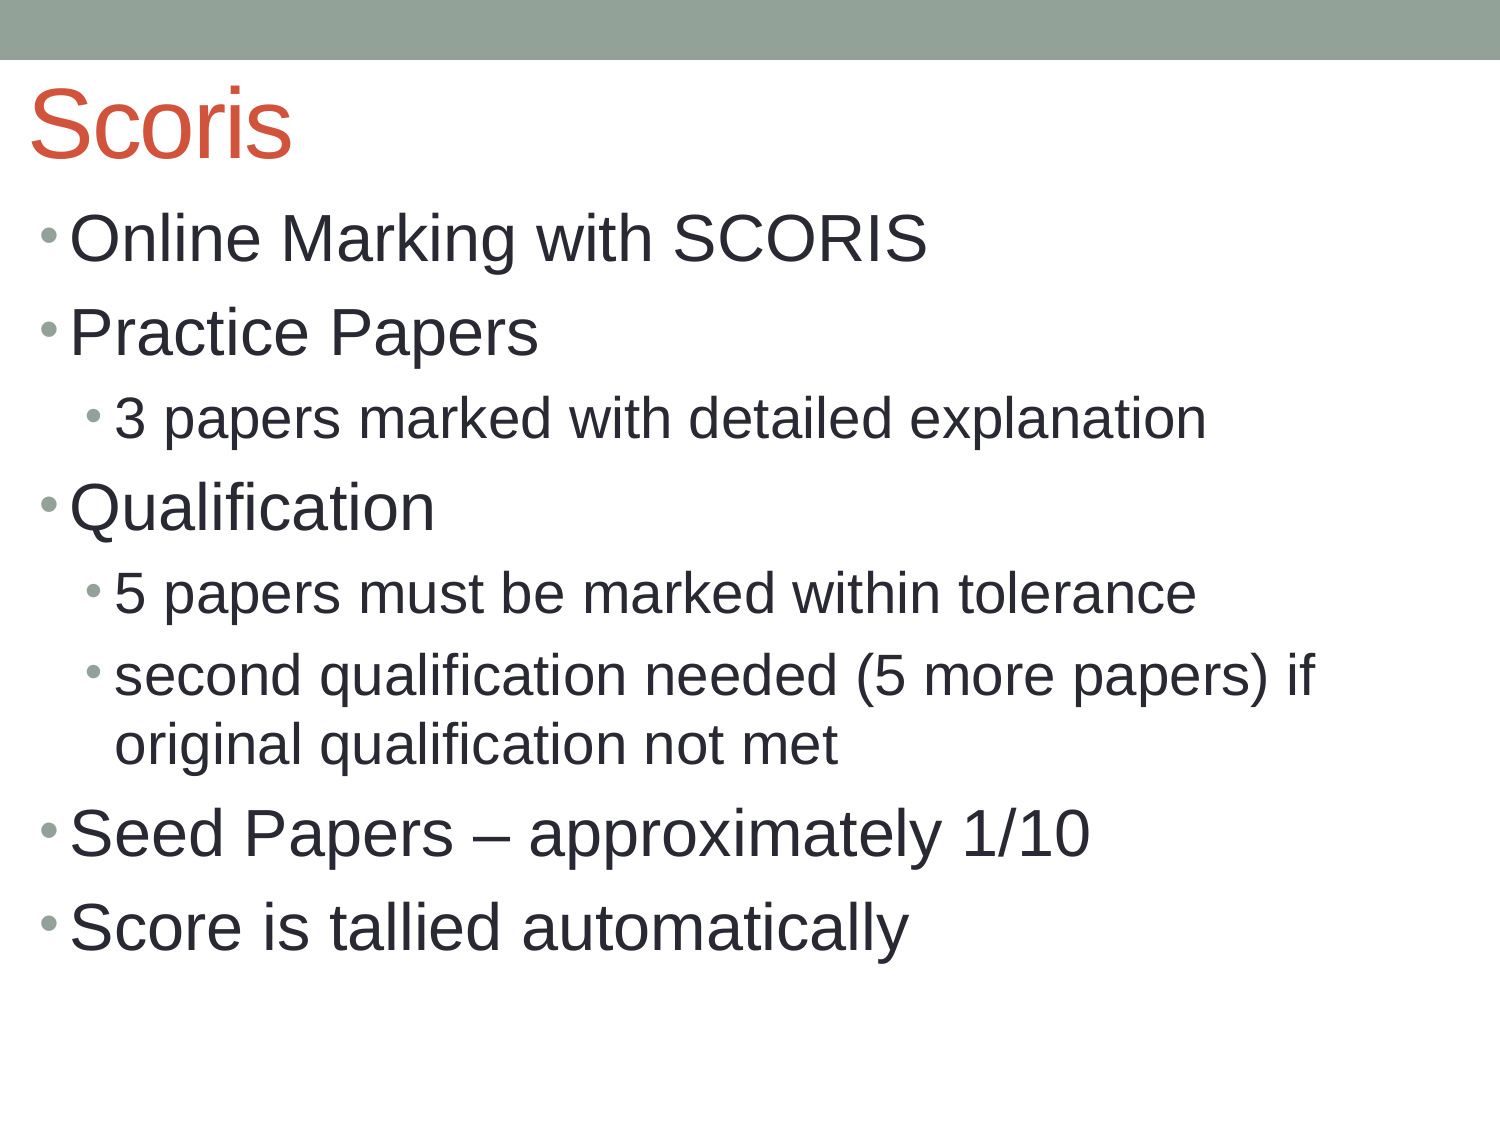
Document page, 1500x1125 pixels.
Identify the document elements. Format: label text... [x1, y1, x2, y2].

title Scoris [12, 24, 1363, 213]
list Online Marking with SCORIS Practice Papers 3 papers marked with detailed explanation Qualification 5 papers must be marked within tolerance second qualification needed (5 more papers) if original qualification not met Seed Papers – approximately 1/10 Score is tallied automatically [24, 187, 1475, 1100]
